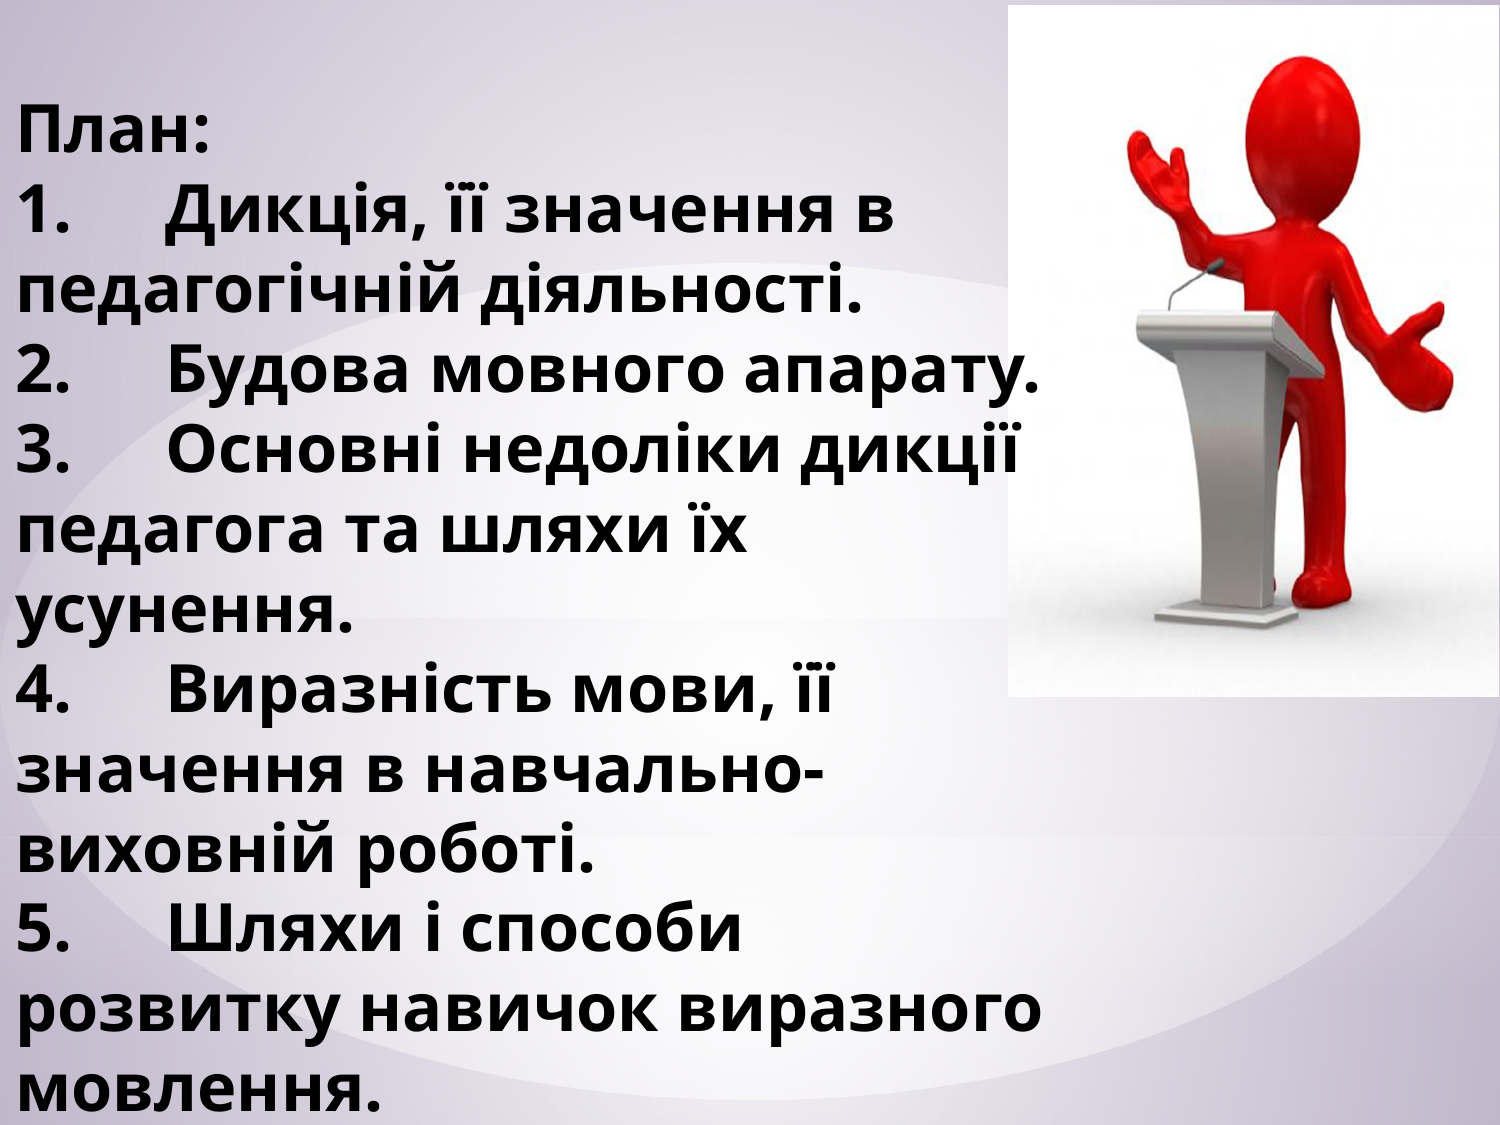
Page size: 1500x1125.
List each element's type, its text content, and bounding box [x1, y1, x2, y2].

picture [1008, 5, 1499, 697]
title План: 1. Дикція, її значення в педагогічній діяльності. 2. Будова мовного апарату. 3. Основні недоліки дикції педагога та шляхи їх усунення. 4. Виразність мови, її значення в навчально-виховній роботі. 5. Шляхи і способи розвитку навичок виразного мовлення. [0, 78, 1002, 266]
